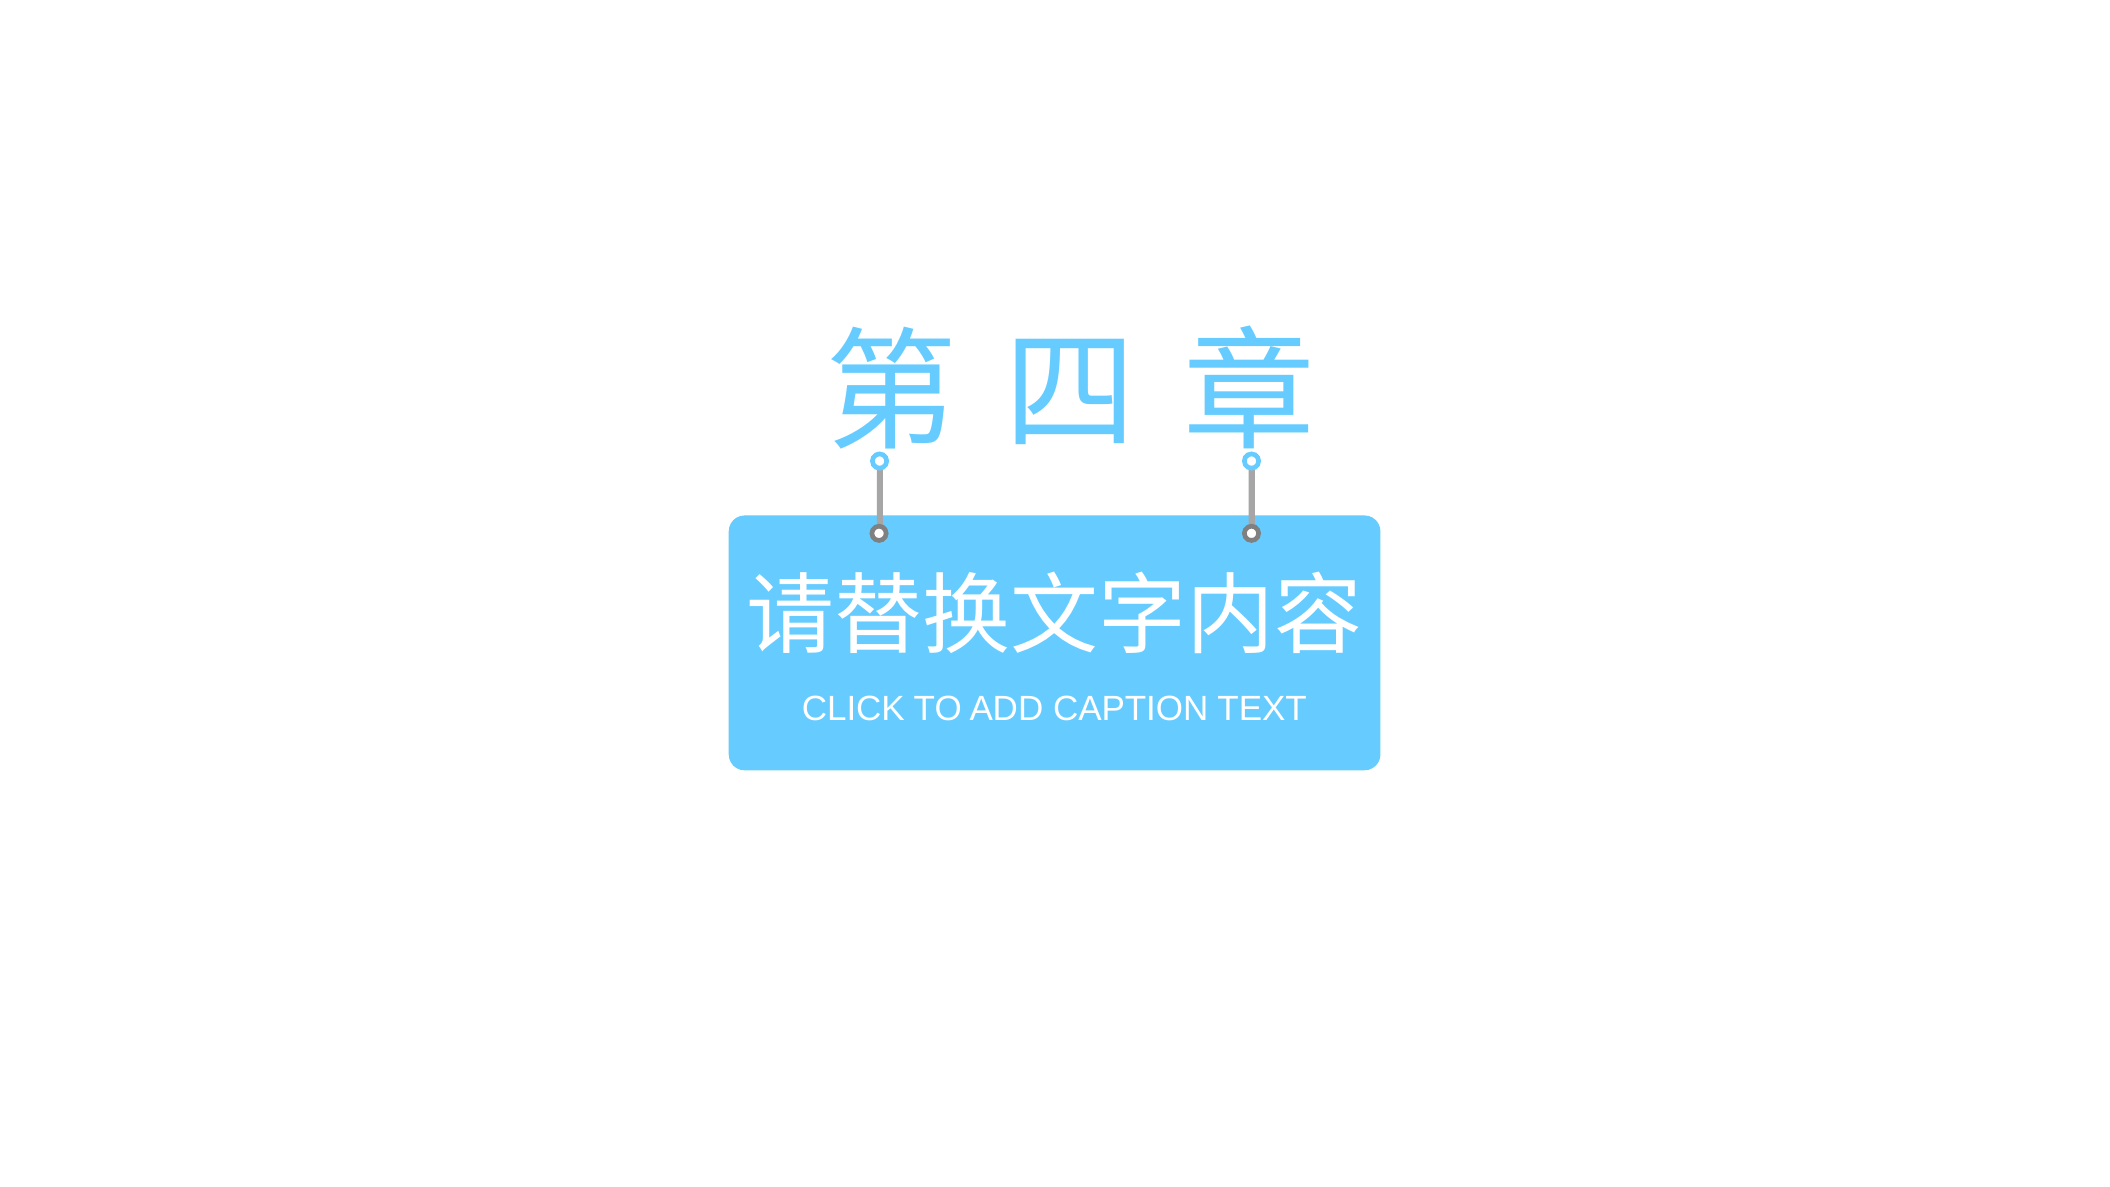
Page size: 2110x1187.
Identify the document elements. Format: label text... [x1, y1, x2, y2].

text_box [876, 468, 883, 526]
text_box [728, 740, 1381, 771]
text_box 第 四 章 [798, 299, 1343, 466]
text_box [1244, 453, 1259, 469]
text_box [871, 526, 887, 541]
text_box [728, 515, 1381, 558]
text_box [1244, 526, 1259, 541]
text_box [872, 453, 887, 469]
text_box 请替换文字内容 [705, 558, 1404, 677]
text_box CLICK TO ADD CAPTION TEXT [705, 678, 1404, 740]
text_box [1248, 468, 1255, 526]
